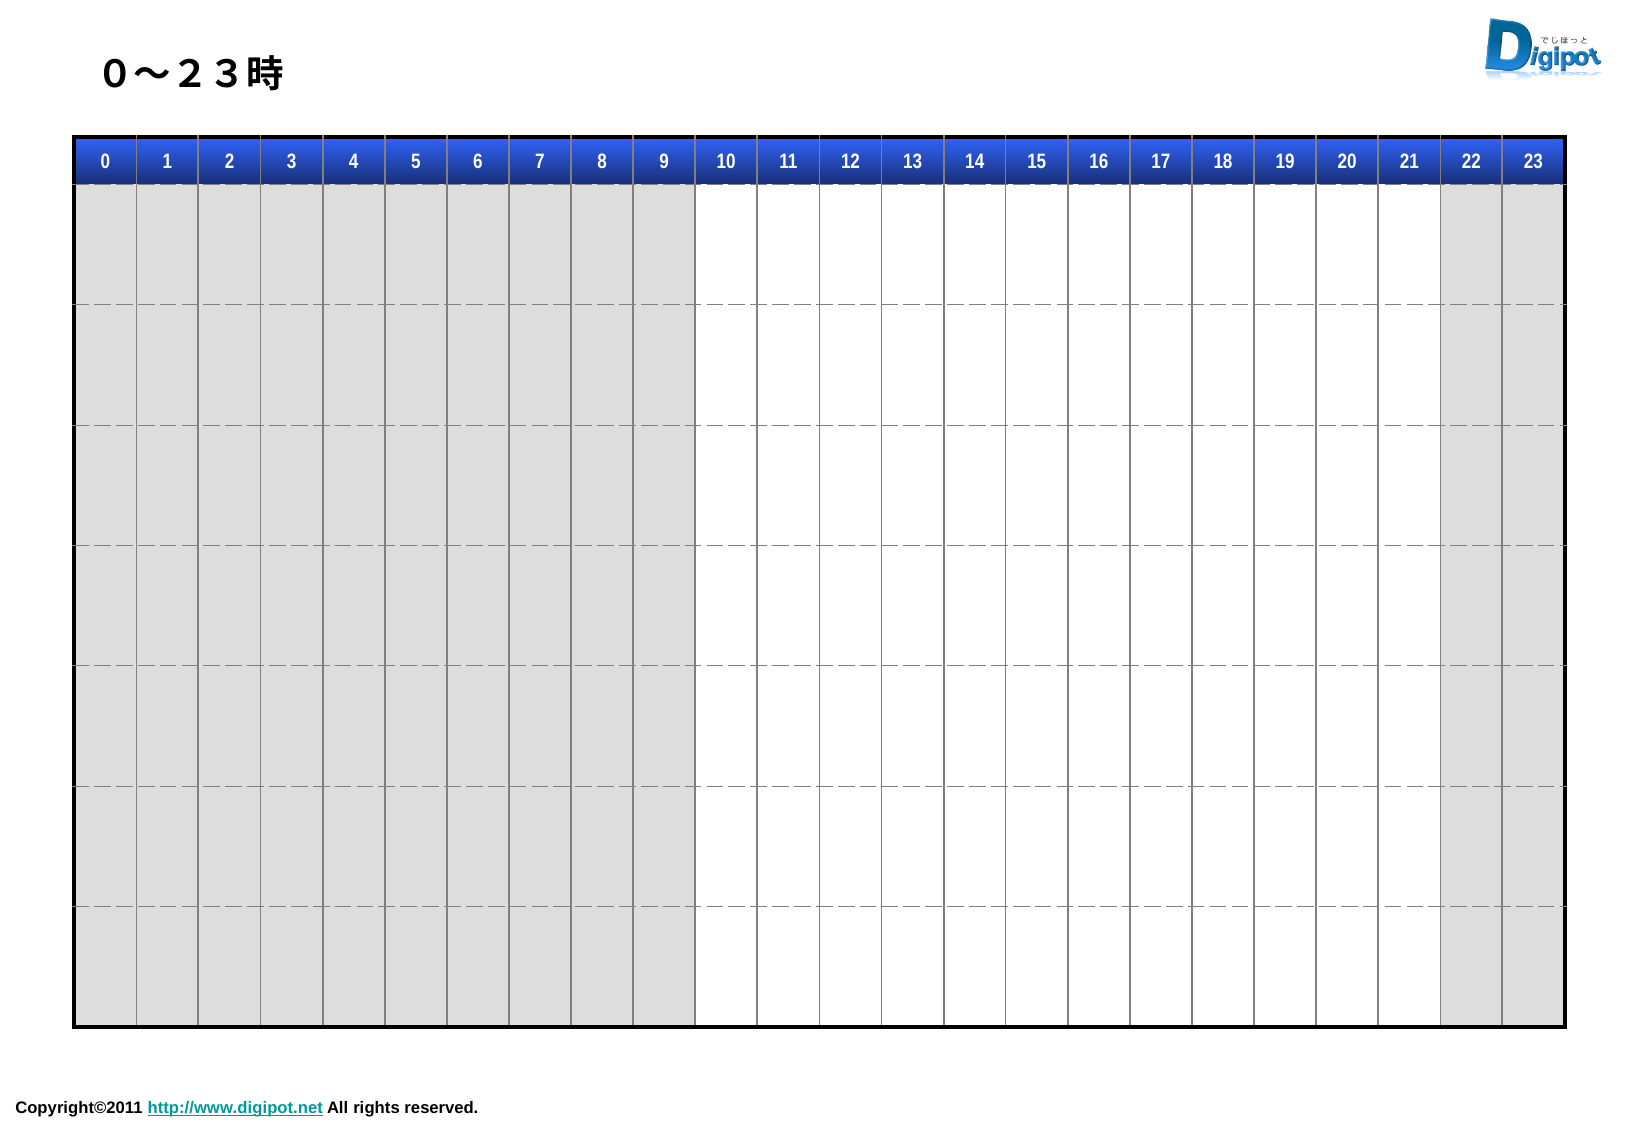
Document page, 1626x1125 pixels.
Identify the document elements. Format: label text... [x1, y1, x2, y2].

table_cell [1255, 545, 1315, 666]
table_cell [634, 184, 694, 305]
table_cell [448, 545, 508, 666]
table_header 8 [572, 139, 632, 184]
table_cell [1193, 786, 1253, 906]
table_header 4 [324, 139, 384, 184]
table_cell [572, 786, 632, 906]
table_cell [634, 906, 694, 1025]
table_cell [820, 425, 881, 545]
table_cell [137, 545, 197, 666]
table_cell [882, 545, 943, 666]
table_cell [199, 906, 260, 1025]
table_header 1 [137, 139, 197, 184]
table_cell [1317, 545, 1377, 666]
table_header 9 [634, 139, 694, 184]
table_cell [324, 666, 384, 786]
table_cell [386, 906, 446, 1025]
table_cell [1441, 786, 1501, 906]
table_cell [1131, 786, 1191, 906]
table_cell [945, 425, 1005, 545]
table_cell [510, 305, 570, 425]
table_cell [261, 184, 322, 305]
table_cell [1503, 425, 1563, 545]
table_cell [137, 425, 197, 545]
table_cell [634, 305, 694, 425]
table_cell [882, 184, 943, 305]
table_cell [758, 906, 819, 1025]
table_cell [76, 786, 136, 906]
table_cell [882, 425, 943, 545]
table_cell [1193, 305, 1253, 425]
table_cell [945, 545, 1005, 666]
table_cell [1006, 906, 1067, 1025]
table_header 21 [1379, 139, 1440, 184]
table_cell [696, 184, 756, 305]
table_cell [634, 786, 694, 906]
table_cell [448, 786, 508, 906]
table_cell [882, 305, 943, 425]
table_cell [1131, 425, 1191, 545]
table_header 6 [448, 139, 508, 184]
table_cell [696, 906, 756, 1025]
table_cell [572, 305, 632, 425]
table_cell [137, 786, 197, 906]
table_cell [510, 184, 570, 305]
table_cell [820, 545, 881, 666]
table_cell [1379, 184, 1440, 305]
table_header 11 [758, 139, 819, 184]
table_cell [1255, 786, 1315, 906]
table_cell [882, 786, 943, 906]
table_cell [199, 184, 260, 305]
table_cell [1131, 666, 1191, 786]
table_cell [386, 666, 446, 786]
table_header 23 [1503, 139, 1563, 184]
table_cell [1317, 184, 1377, 305]
table_cell [386, 425, 446, 545]
table_header 18 [1193, 139, 1253, 184]
table_cell [1317, 906, 1377, 1025]
table_cell [758, 184, 819, 305]
table_cell [261, 545, 322, 666]
table_cell [1441, 184, 1501, 305]
table_cell [1131, 545, 1191, 666]
table_cell [758, 545, 819, 666]
table_cell [820, 666, 881, 786]
table_cell [572, 545, 632, 666]
table_cell [696, 545, 756, 666]
table_cell [324, 786, 384, 906]
table_cell [1255, 425, 1315, 545]
table_cell [1379, 906, 1440, 1025]
table_cell [1441, 666, 1501, 786]
table_cell [1379, 305, 1440, 425]
table_header 19 [1255, 139, 1315, 184]
table_cell [386, 545, 446, 666]
table_cell [324, 425, 384, 545]
table_cell [1503, 305, 1563, 425]
table_cell [1193, 184, 1253, 305]
table_cell [945, 906, 1005, 1025]
table_cell [945, 666, 1005, 786]
table_cell [448, 425, 508, 545]
table_cell [758, 786, 819, 906]
table_cell [261, 666, 322, 786]
table_cell [820, 184, 881, 305]
table_header 0 [76, 139, 136, 184]
table_cell [1317, 305, 1377, 425]
table_cell [76, 184, 136, 305]
table_cell [448, 666, 508, 786]
table_cell [261, 305, 322, 425]
table_cell [1441, 545, 1501, 666]
table_cell [1317, 786, 1377, 906]
table_cell [1379, 425, 1440, 545]
table_cell [1069, 906, 1129, 1025]
table_cell [1379, 786, 1440, 906]
table_cell [199, 786, 260, 906]
table_cell [510, 666, 570, 786]
table_cell [1069, 545, 1129, 666]
table_cell [1255, 906, 1315, 1025]
table_cell [1006, 184, 1067, 305]
table_header 10 [696, 139, 756, 184]
table_cell [572, 666, 632, 786]
table_header 5 [386, 139, 446, 184]
table_cell [1006, 305, 1067, 425]
table_cell [758, 425, 819, 545]
table_cell [261, 425, 322, 545]
table_header 14 [945, 139, 1005, 184]
table_cell [634, 666, 694, 786]
table_cell [1503, 906, 1563, 1025]
table_header 20 [1317, 139, 1377, 184]
table_header 22 [1441, 139, 1501, 184]
table_cell [199, 305, 260, 425]
table_cell [1131, 906, 1191, 1025]
table_header 15 [1006, 139, 1067, 184]
table_cell [1255, 666, 1315, 786]
table_header 13 [882, 139, 943, 184]
table_cell [137, 305, 197, 425]
table_cell [1255, 305, 1315, 425]
table_cell [945, 184, 1005, 305]
table_cell [510, 906, 570, 1025]
table_header 16 [1069, 139, 1129, 184]
table_cell [1503, 786, 1563, 906]
table_cell [696, 305, 756, 425]
table_cell [1006, 425, 1067, 545]
table_header 17 [1131, 139, 1191, 184]
table_header 3 [261, 139, 322, 184]
table_cell [1379, 545, 1440, 666]
table_cell [137, 906, 197, 1025]
table_cell [1317, 666, 1377, 786]
table_cell [758, 305, 819, 425]
table_cell [1006, 666, 1067, 786]
table_cell [448, 305, 508, 425]
table_cell [945, 305, 1005, 425]
table_cell [1069, 425, 1129, 545]
table_cell [1069, 786, 1129, 906]
table_cell [1131, 305, 1191, 425]
table_cell [199, 545, 260, 666]
table_cell [76, 906, 136, 1025]
table_cell [137, 184, 197, 305]
table_header 2 [199, 139, 260, 184]
table_cell [758, 666, 819, 786]
table_cell [1317, 425, 1377, 545]
table_cell [1006, 786, 1067, 906]
table_cell [324, 545, 384, 666]
table_cell [1503, 545, 1563, 666]
table_cell [324, 184, 384, 305]
table_cell [696, 425, 756, 545]
table_cell [634, 545, 694, 666]
table_cell [696, 786, 756, 906]
table_header 7 [510, 139, 570, 184]
table_cell [1441, 906, 1501, 1025]
table_cell [945, 786, 1005, 906]
table_cell [572, 184, 632, 305]
table_cell [76, 666, 136, 786]
table_cell [386, 305, 446, 425]
table_cell [1131, 184, 1191, 305]
table_cell [324, 305, 384, 425]
table_cell [1193, 666, 1253, 786]
table_cell [696, 666, 756, 786]
table_cell [1255, 184, 1315, 305]
table_cell [448, 906, 508, 1025]
table_cell [820, 786, 881, 906]
table_cell [386, 184, 446, 305]
table_cell [1441, 425, 1501, 545]
table_cell [199, 666, 260, 786]
table_cell [572, 906, 632, 1025]
table_header 12 [820, 139, 881, 184]
table_cell [510, 786, 570, 906]
table_cell [199, 425, 260, 545]
table_cell [572, 425, 632, 545]
table_cell [137, 666, 197, 786]
table_cell [261, 906, 322, 1025]
table_cell [324, 906, 384, 1025]
table_cell [76, 545, 136, 666]
table_cell [882, 666, 943, 786]
table_cell [820, 906, 881, 1025]
table_cell [1069, 305, 1129, 425]
table_cell [510, 545, 570, 666]
table_cell [820, 305, 881, 425]
table_cell [1193, 545, 1253, 666]
table_cell [634, 425, 694, 545]
table_cell [261, 786, 322, 906]
table_cell [882, 906, 943, 1025]
table_cell [76, 425, 136, 545]
table_cell [1006, 545, 1067, 666]
table_cell [1069, 184, 1129, 305]
table_cell [1193, 425, 1253, 545]
table_cell [1503, 666, 1563, 786]
table_cell [448, 184, 508, 305]
table_cell [1069, 666, 1129, 786]
table_cell [1441, 305, 1501, 425]
table_cell [1379, 666, 1440, 786]
table_cell [76, 305, 136, 425]
table_cell [386, 786, 446, 906]
table_cell [1193, 906, 1253, 1025]
table_cell [1503, 184, 1563, 305]
picture [1485, 18, 1602, 82]
text_box ０～２３時 [81, 42, 337, 103]
table_cell [510, 425, 570, 545]
